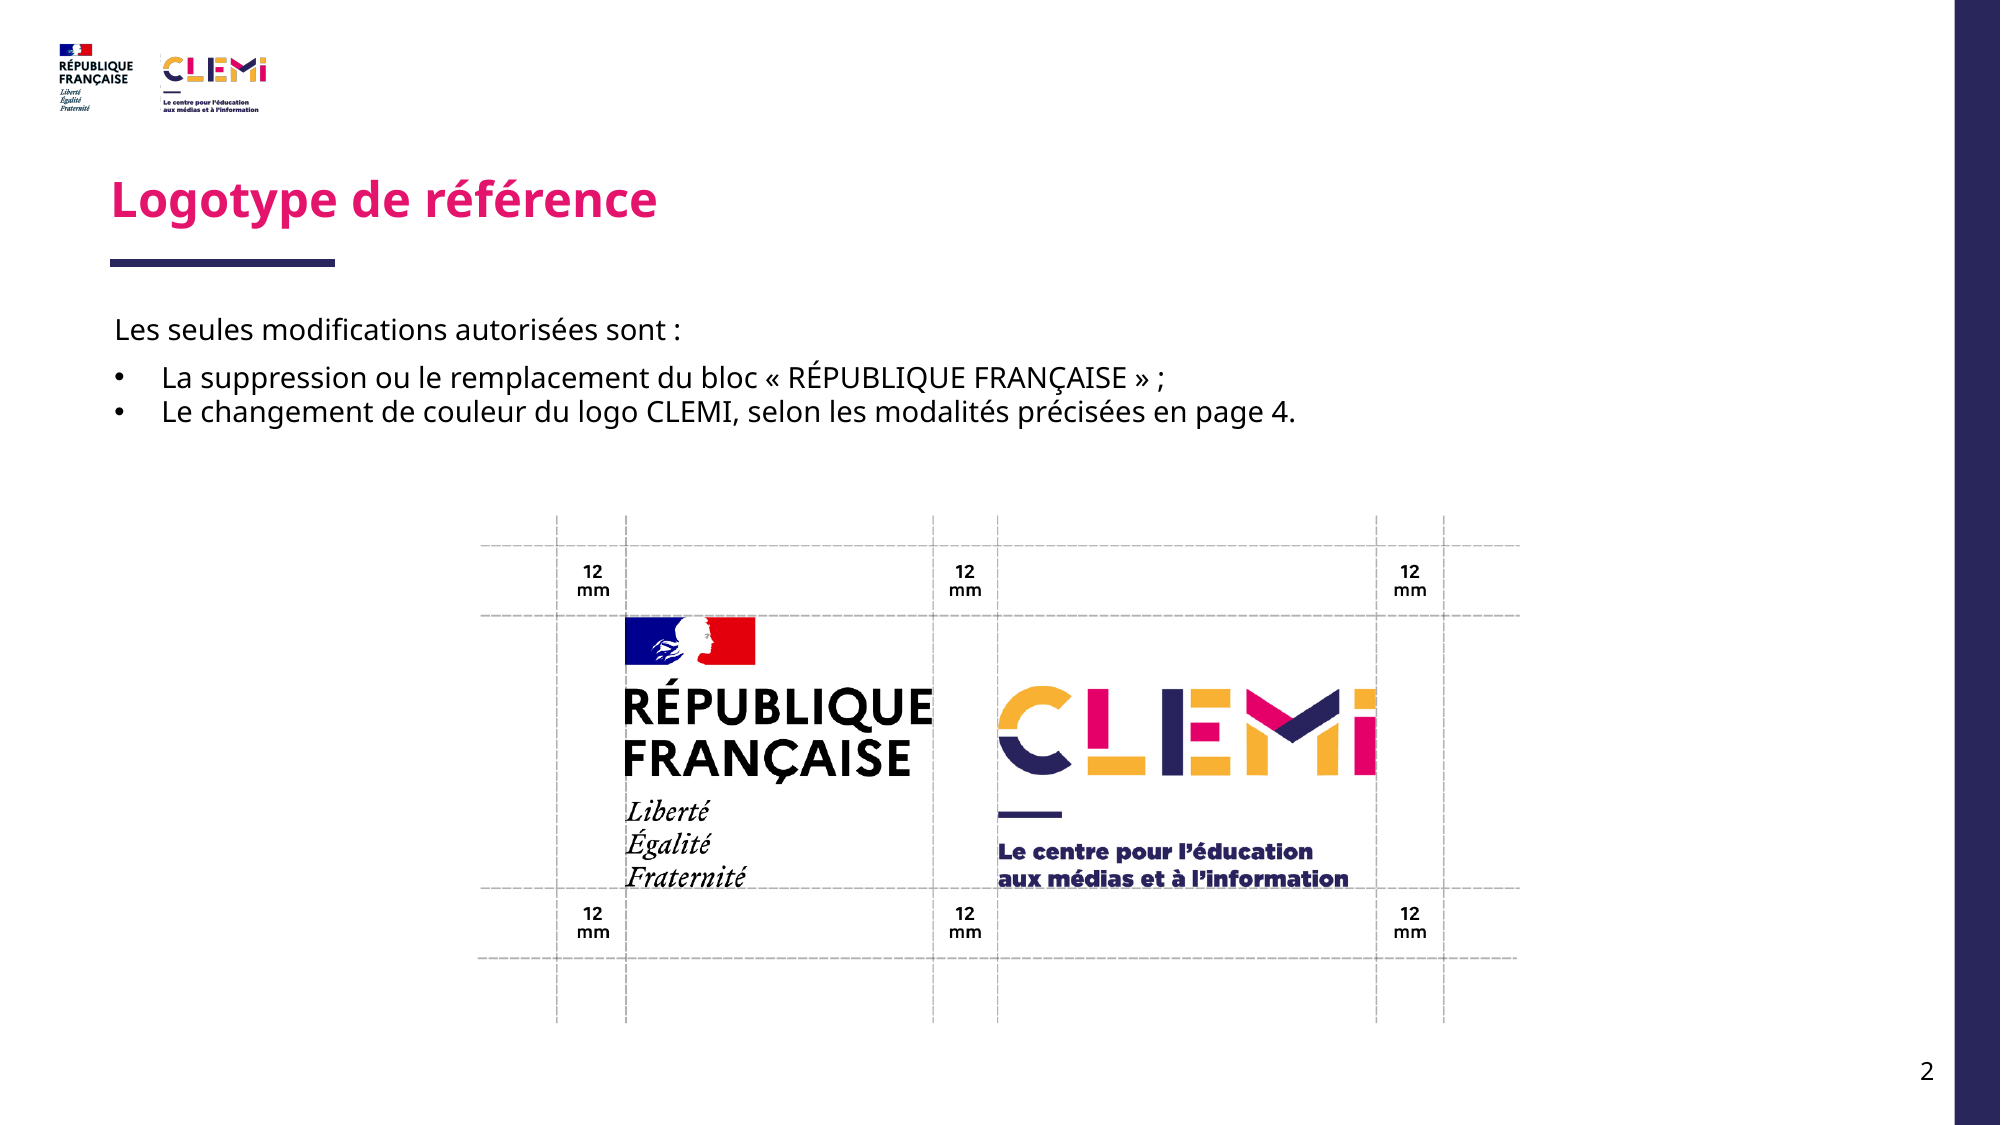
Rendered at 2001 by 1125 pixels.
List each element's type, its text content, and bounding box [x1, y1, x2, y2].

title Logotype de référence [109, 101, 745, 296]
picture [280, 480, 1720, 1058]
text_box Les seules modifications autorisées sont : La suppression ou le remplacement du bloc « RÉPUBLIQUE FRANÇAISE » ; Le changement de couleur du logo CLEMI, selon les modalités précisées en page 4. [99, 304, 1876, 437]
text_box [1953, 0, 2000, 1125]
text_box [44, 33, 280, 122]
slide_number 2 [1484, 1042, 1935, 1103]
